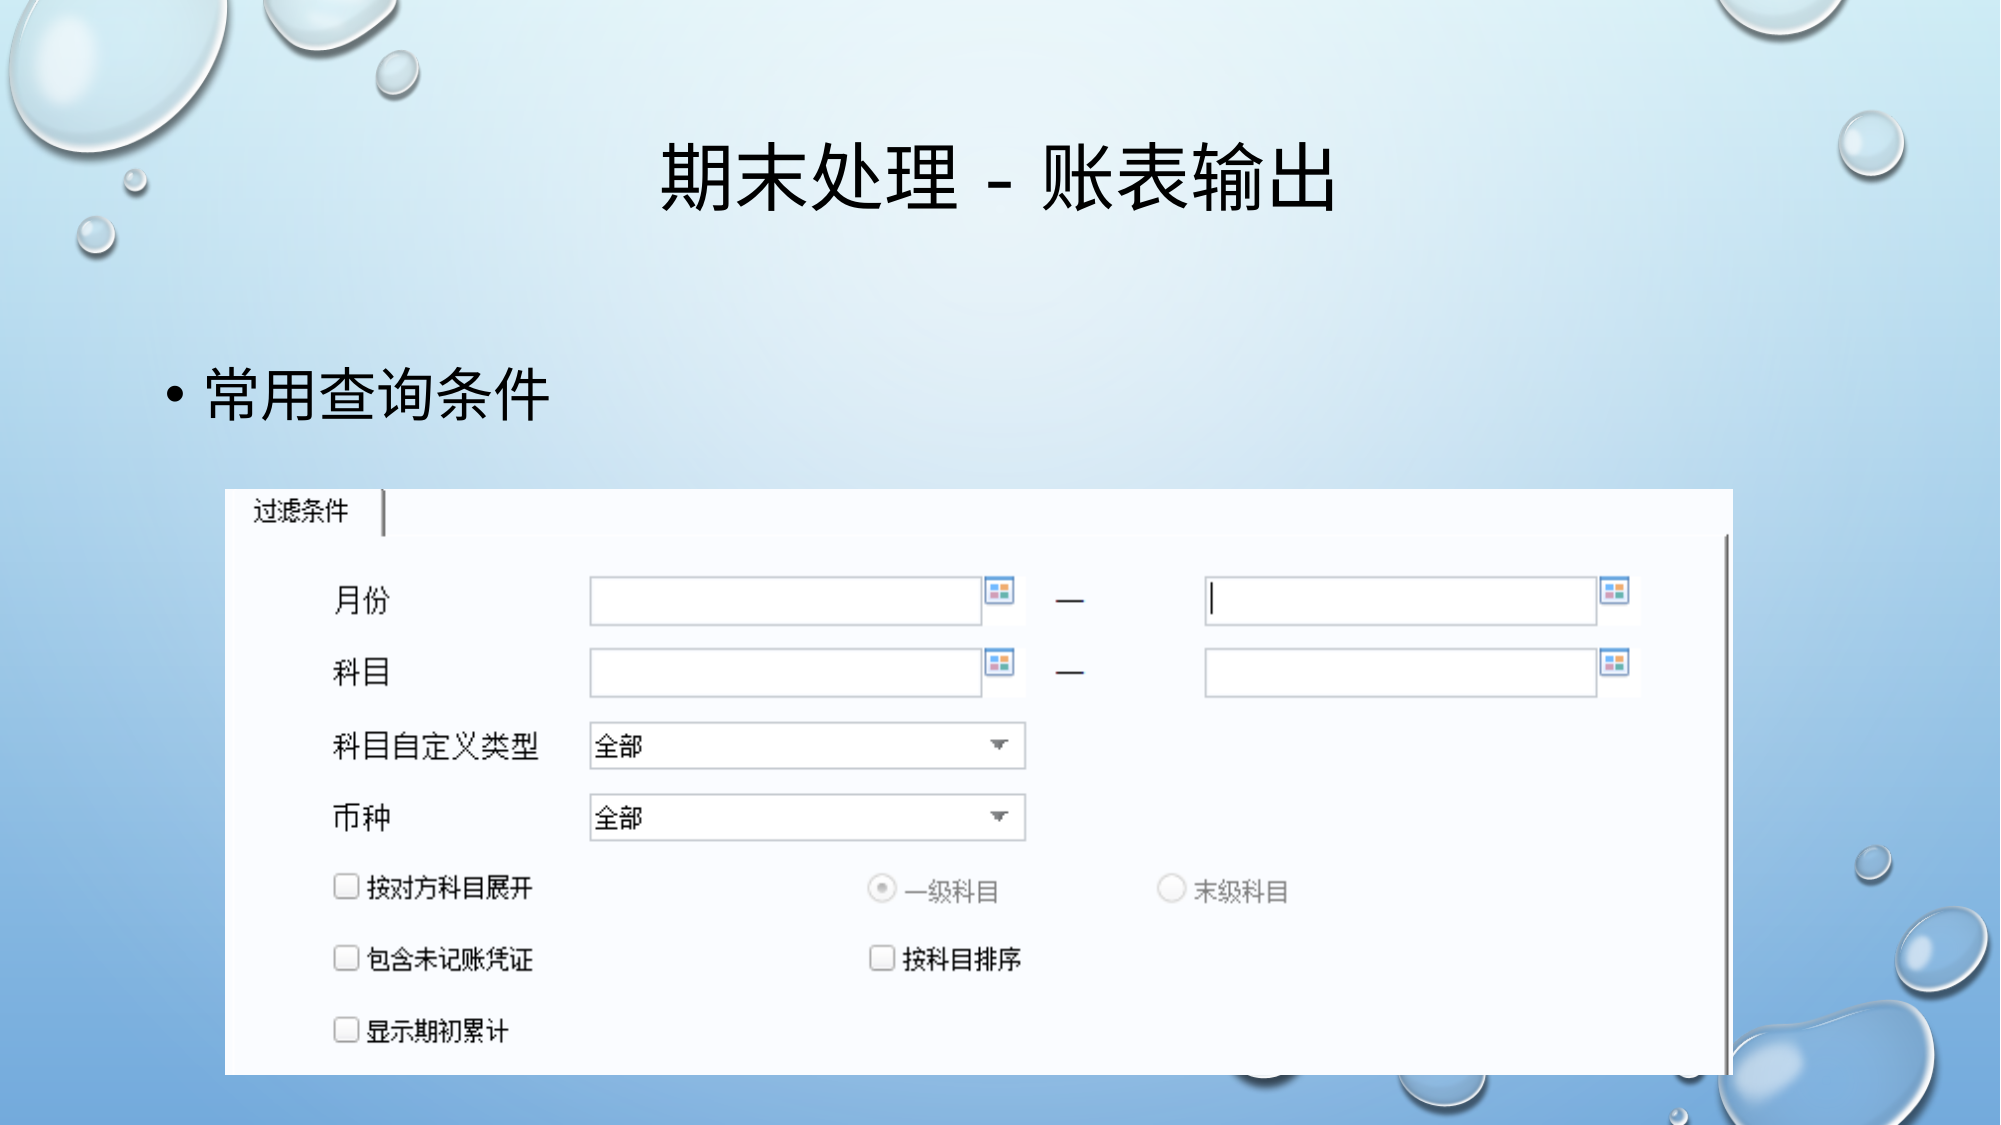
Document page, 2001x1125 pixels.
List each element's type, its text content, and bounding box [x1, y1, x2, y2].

title 期末处理-账表输出 [149, 50, 1851, 312]
list 常用查询条件 [149, 336, 988, 438]
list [224, 488, 1733, 1076]
picture [0, 0, 2000, 1125]
